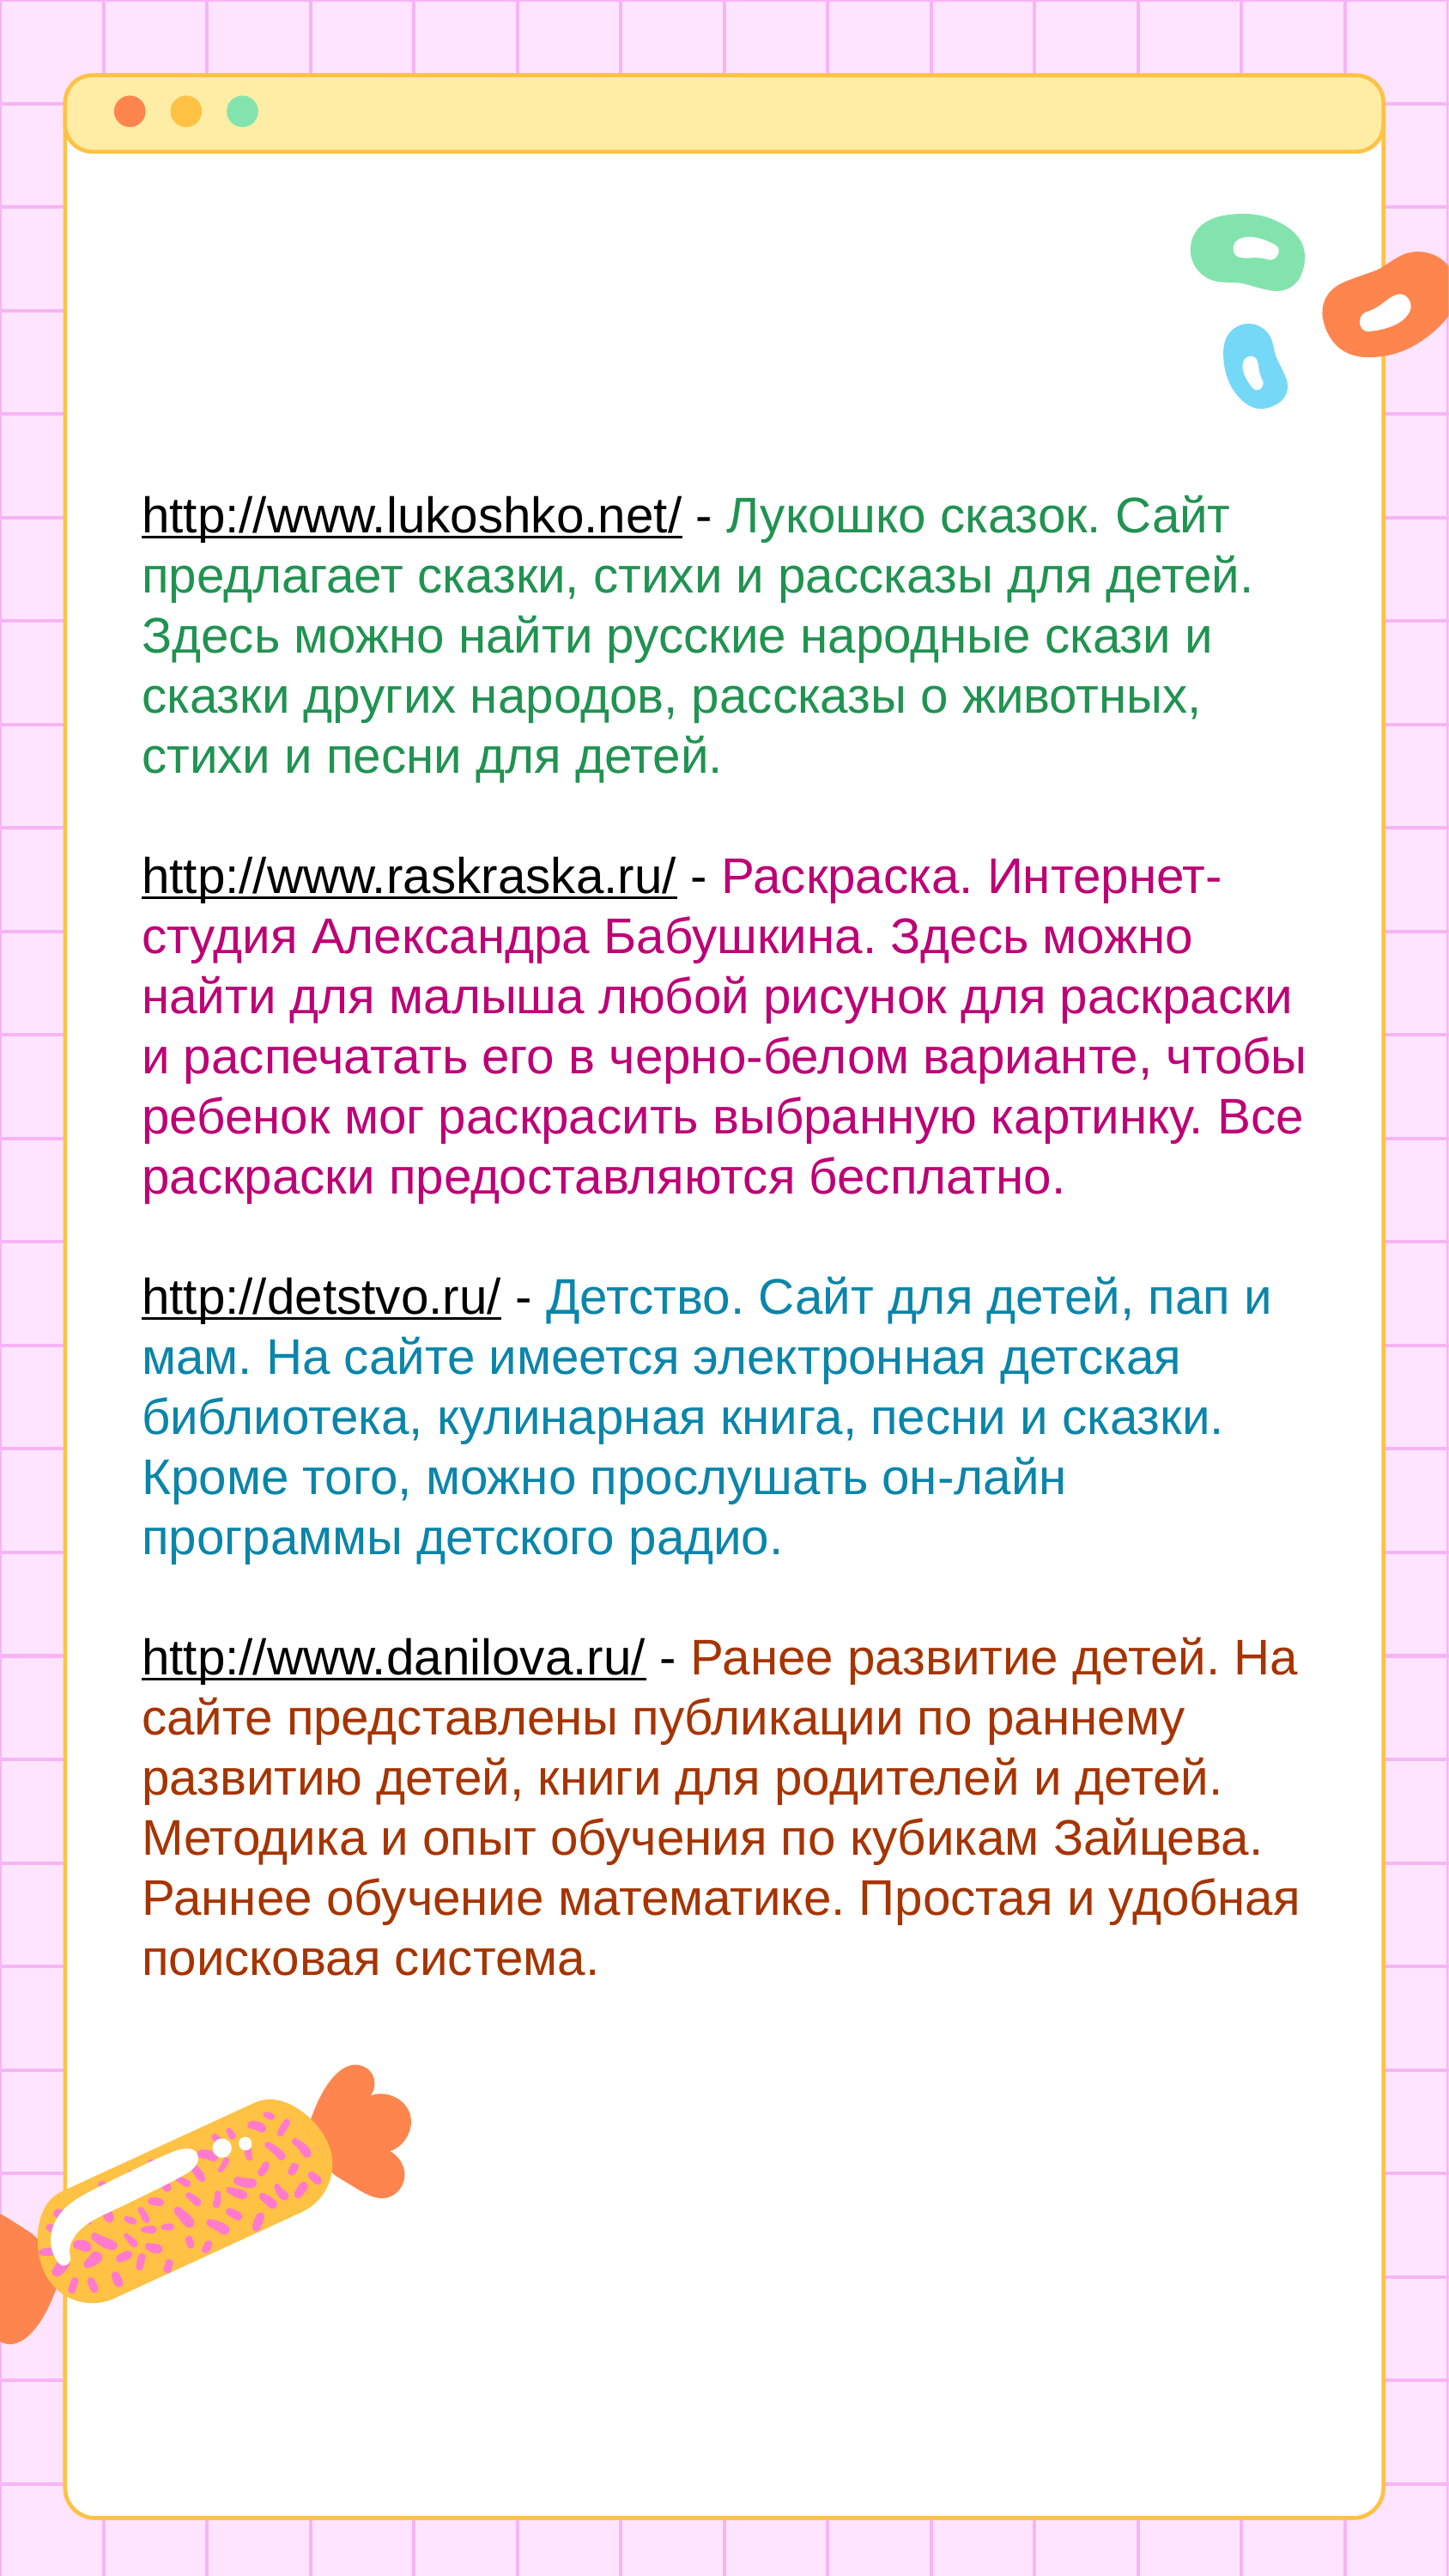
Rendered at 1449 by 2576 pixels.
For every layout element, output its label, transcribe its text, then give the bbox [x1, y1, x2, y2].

text_box http://www.lukoshko.net/ - Лукошко сказок. Сайт предлагает сказки, стихи и рассказы для детей. Здесь можно найти русские народные скази и сказки других народов, рассказы о животных, стихи и песни для детей. http://www.raskraska.ru/ - Раскраска. Интернет-студия Александра Бабушкина. Здесь можно найти для малыша любой рисунок для раскраски и распечатать его в черно-белом варианте, чтобы ребенок мог раскрасить выбранную картинку. Все раскраски предоставляются бесплатно. http://detstvo.ru/ - Детство. Сайт для детей, пап и мам. На сайте имеется электронная детская библиотека, кулинарная книга, песни и сказки. Кроме того, можно прослушать он-лайн программы детского радио. http://www.danilova.ru/ - Ранее развитие детей. На сайте представлены публикации по раннему развитию детей, книги для родителей и детей. Методика и опыт обучения по кубикам Зайцева. Раннее обучение математике. Простая и удобная поисковая система. [129, 470, 1336, 1018]
